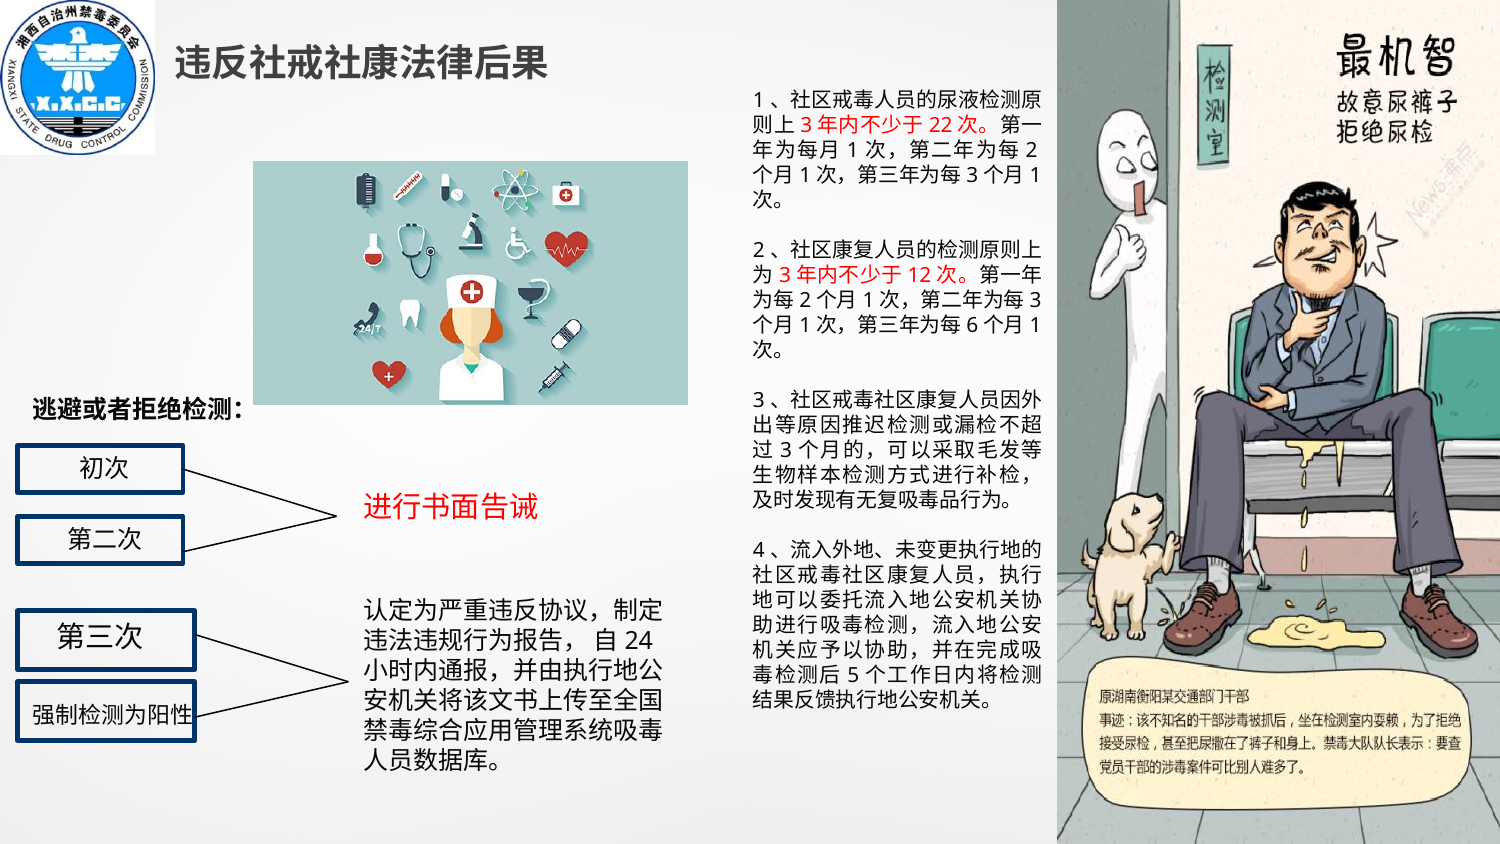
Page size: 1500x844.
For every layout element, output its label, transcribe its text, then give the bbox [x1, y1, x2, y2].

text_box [182, 468, 337, 516]
text_box 违反社戒社康法律后果 [159, 32, 597, 137]
text_box 认定为严重违反协议，制定违法违规行为报告， 自24小时内通报，并由执行地公安机关将该文书上传至全国禁毒综合应用管理系统吸毒人员数据库。 [348, 587, 680, 782]
text_box [16, 609, 197, 672]
text_box 进行书面告诫 [348, 480, 561, 531]
text_box [16, 443, 185, 495]
text_box 逃避或者拒绝检测： [17, 386, 313, 432]
text_box 第三次 [41, 610, 172, 661]
text_box [16, 680, 197, 743]
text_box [182, 516, 337, 552]
picture [0, 0, 1500, 844]
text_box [194, 681, 349, 718]
text_box 强制检测为阳性 [17, 693, 225, 736]
text_box 1、社区戒毒人员的尿液检测原则上3年内不少于22次。第一年为每月1次，第二年为每2个月1次，第三年为每3个月1次。 2、社区康复人员的检测原则上为3年内不少于12次。第一年为每2个月1次，第二年为每3个月1次，第三年为每6个月1次。 3、社区戒毒社区康复人员因外出等原因推迟检测或漏检不超过3个月的，可以采取毛发等生物样本检测方式进行补检，及时发现有无复吸毒品行为。 4、流入外地、未变更执行地的社区戒毒社区康复人员，执行地可以委托流入地公安机关协助进行吸毒检测，流入地公安机关应予以协助，并在完成吸毒检测后5个工作日内将检测结果反馈执行地公安机关。 [738, 79, 1051, 719]
text_box 第二次 [53, 516, 231, 562]
text_box 初次 [64, 445, 160, 491]
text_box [194, 634, 349, 681]
text_box [16, 514, 185, 566]
